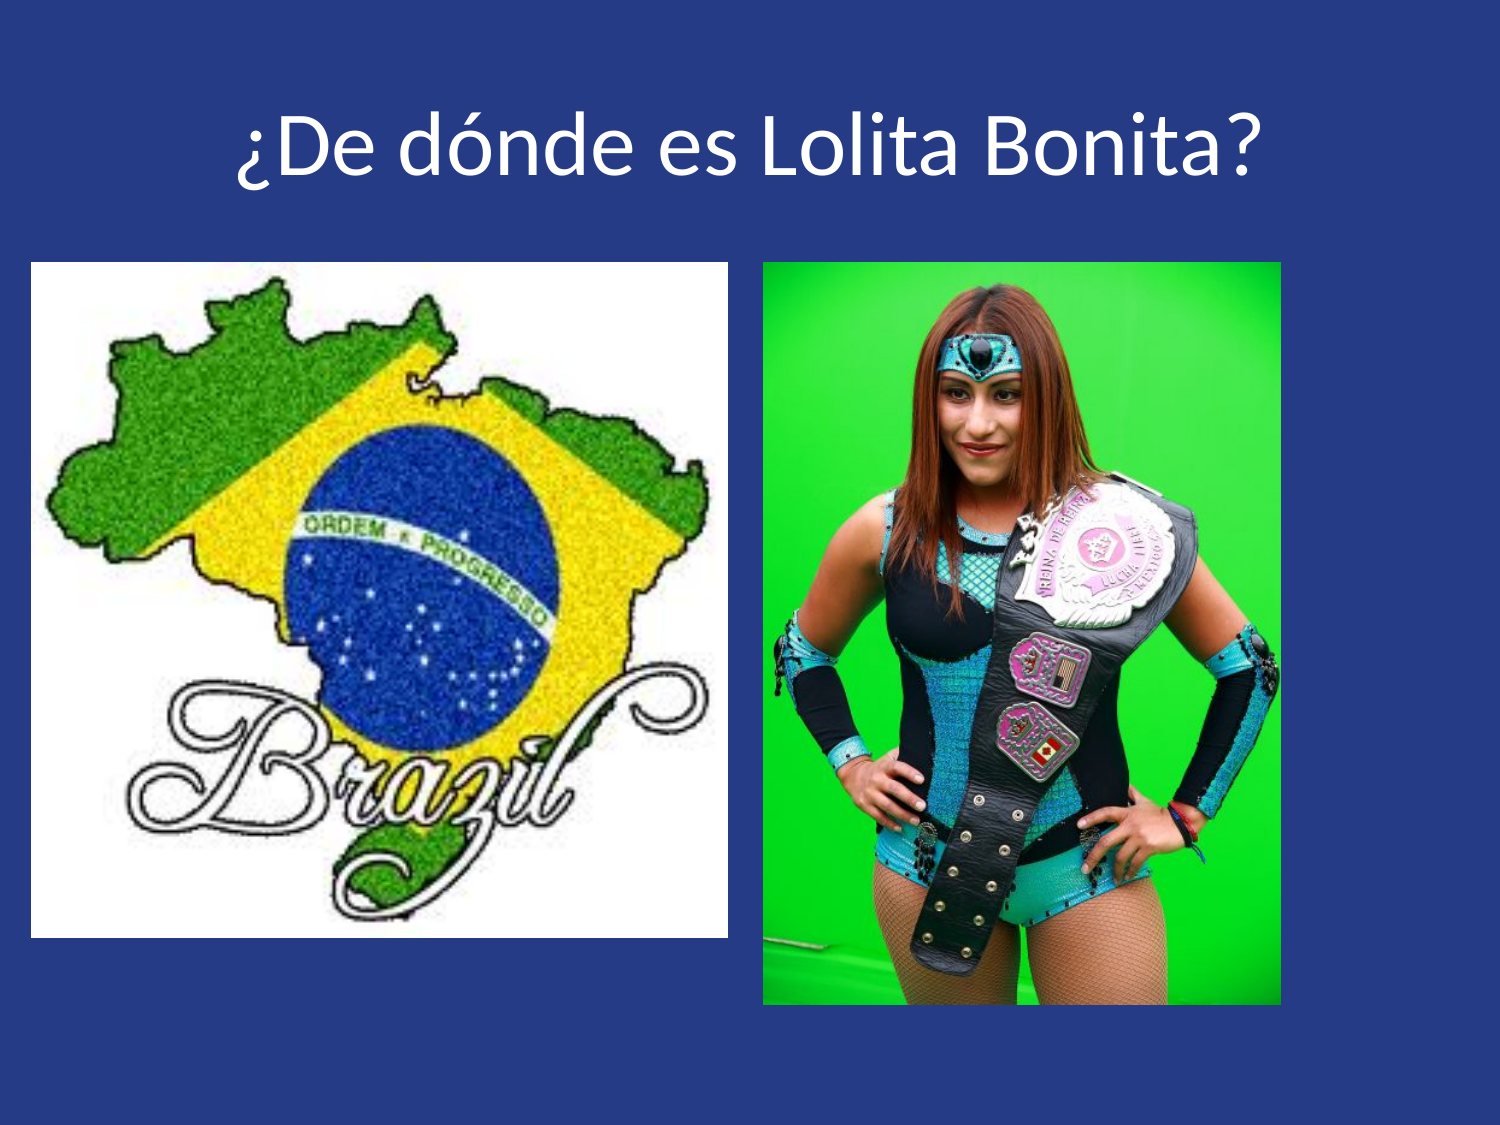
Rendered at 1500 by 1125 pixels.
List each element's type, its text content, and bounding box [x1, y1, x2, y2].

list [346, 262, 1500, 1006]
picture [31, 262, 729, 938]
title ¿De dónde es Lolita Bonita? [75, 45, 1425, 233]
